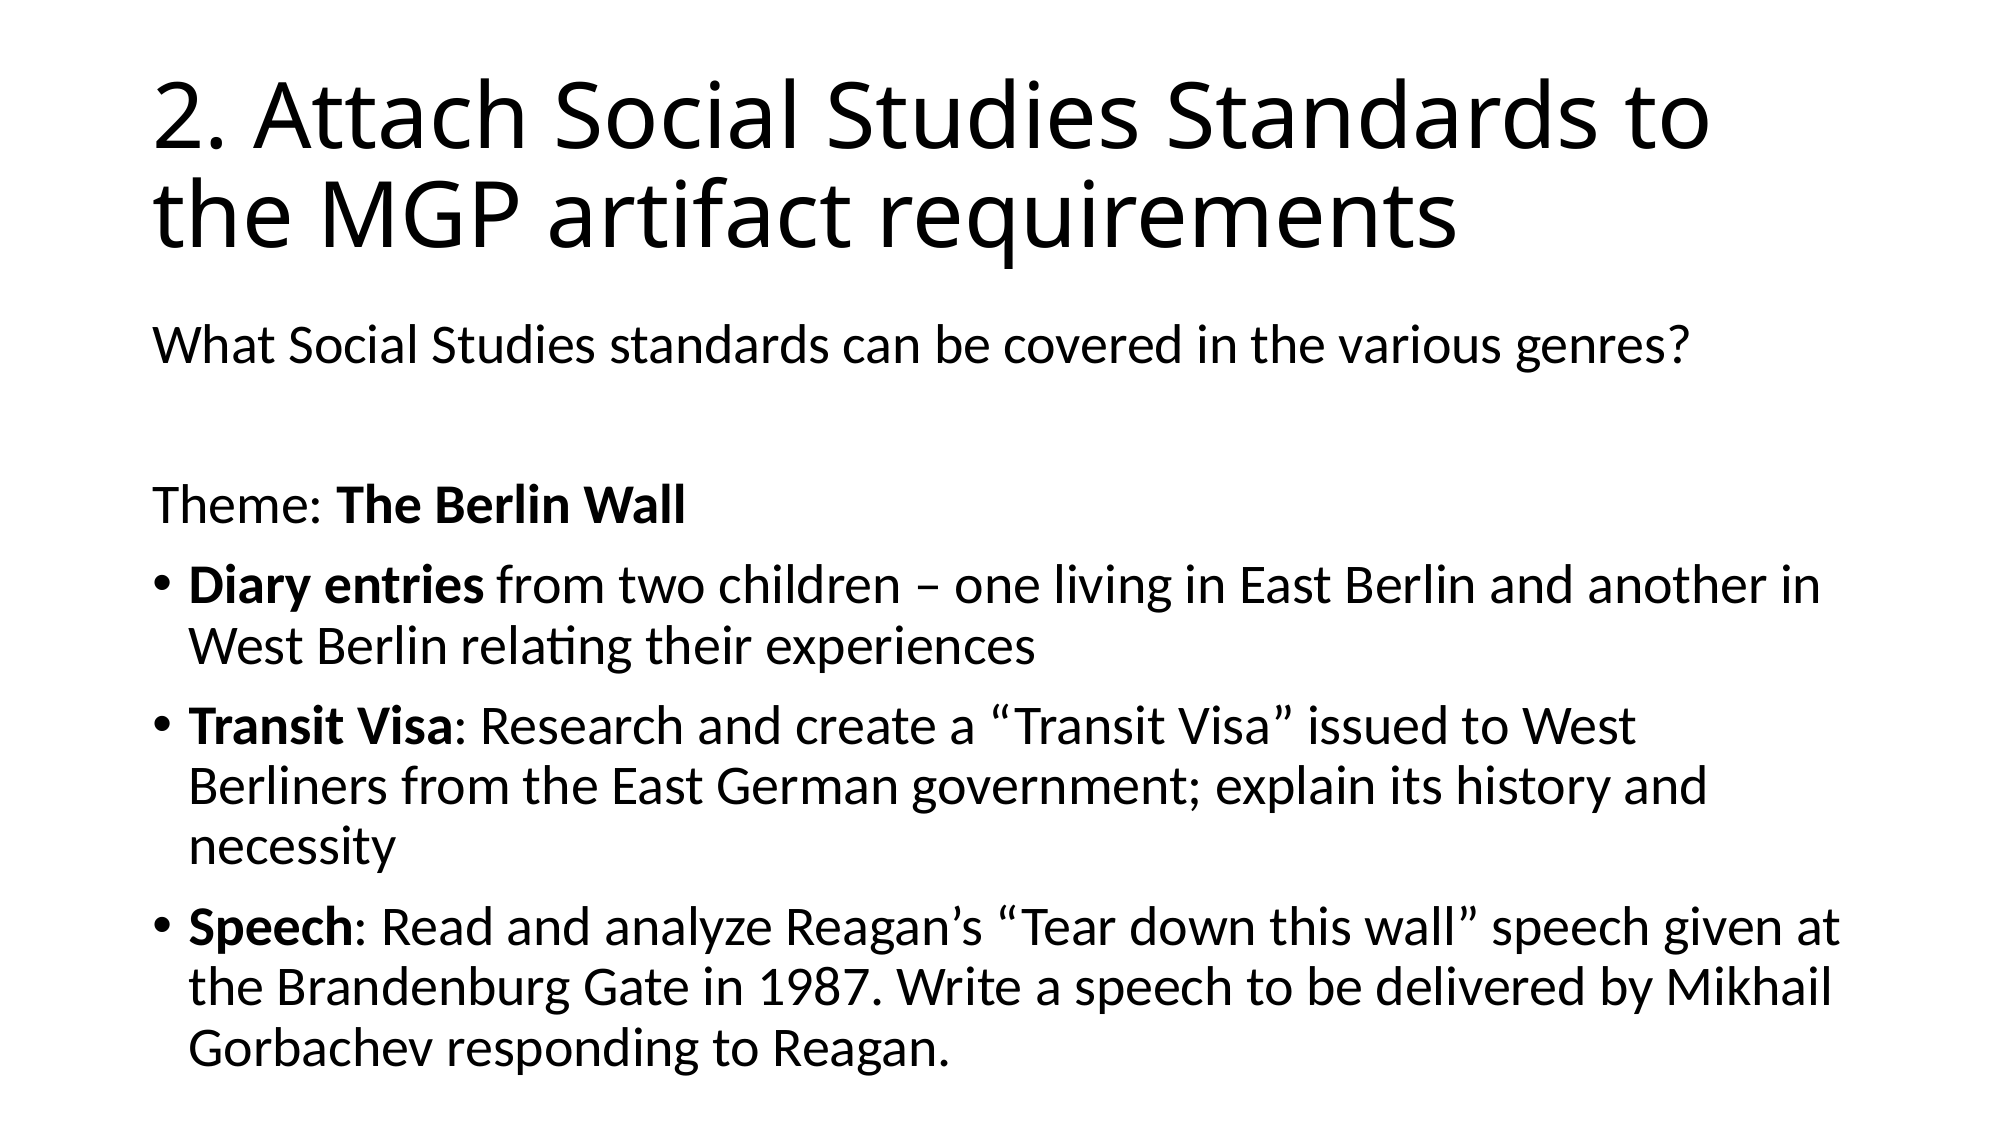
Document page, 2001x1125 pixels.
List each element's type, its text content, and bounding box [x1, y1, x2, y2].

title 2. Attach Social Studies Standards to the MGP artifact requirements [137, 59, 1863, 278]
list What Social Studies standards can be covered in the various genres? Theme: The Berlin Wall Diary entries from two children – one living in East Berlin and another in West Berlin relating their experiences Transit Visa: Research and create a “Transit Visa” issued to West Berliners from the East German government; explain its history and necessity Speech: Read and analyze Reagan’s “Tear down this wall” speech given at the Brandenburg Gate in 1987. Write a speech to be delivered by Mikhail Gorbachev responding to Reagan. [137, 307, 1863, 1086]
